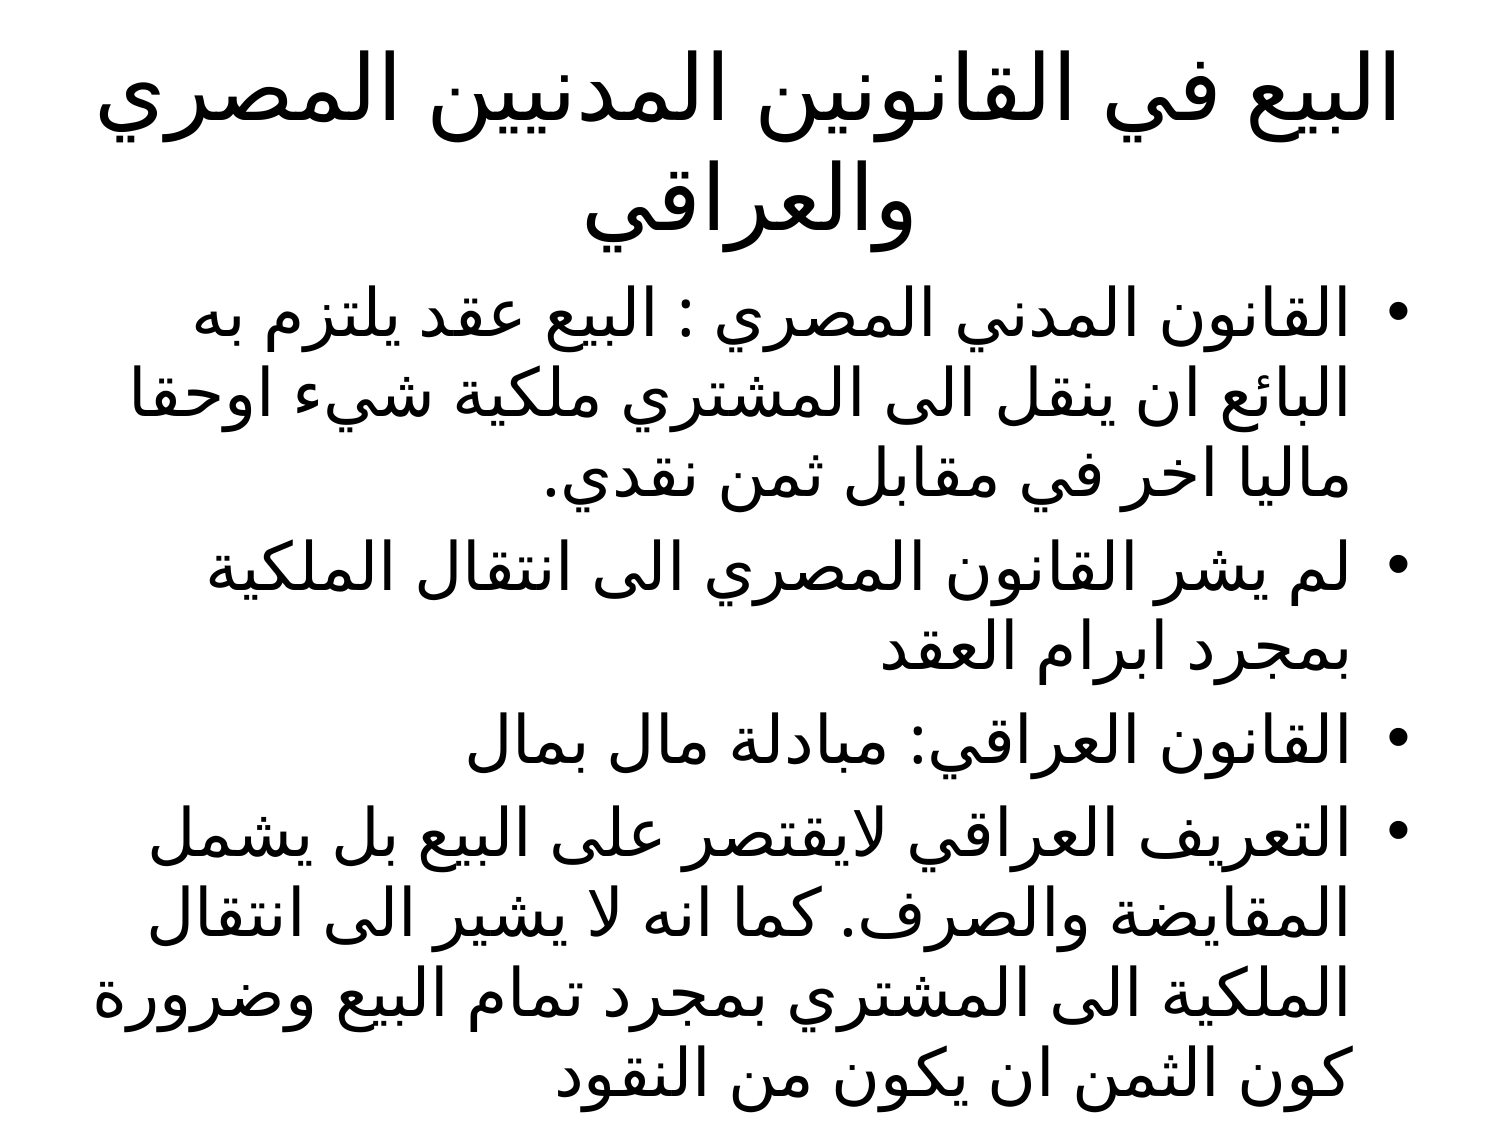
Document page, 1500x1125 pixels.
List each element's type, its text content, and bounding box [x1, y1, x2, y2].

title البيع في القانونين المدنيين المصري والعراقي [75, 45, 1425, 233]
list القانون المدني المصري : البيع عقد يلتزم به البائع ان ينقل الى المشتري ملكية شيء اوحقا ماليا اخر في مقابل ثمن نقدي. لم يشر القانون المصري الى انتقال الملكية بمجرد ابرام العقد القانون العراقي: مبادلة مال بمال التعريف العراقي لايقتصر على البيع بل يشمل المقايضة والصرف. كما انه لا يشير الى انتقال الملكية الى المشتري بمجرد تمام البيع وضرورة كون الثمن ان يكون من النقود [75, 262, 1425, 1005]
